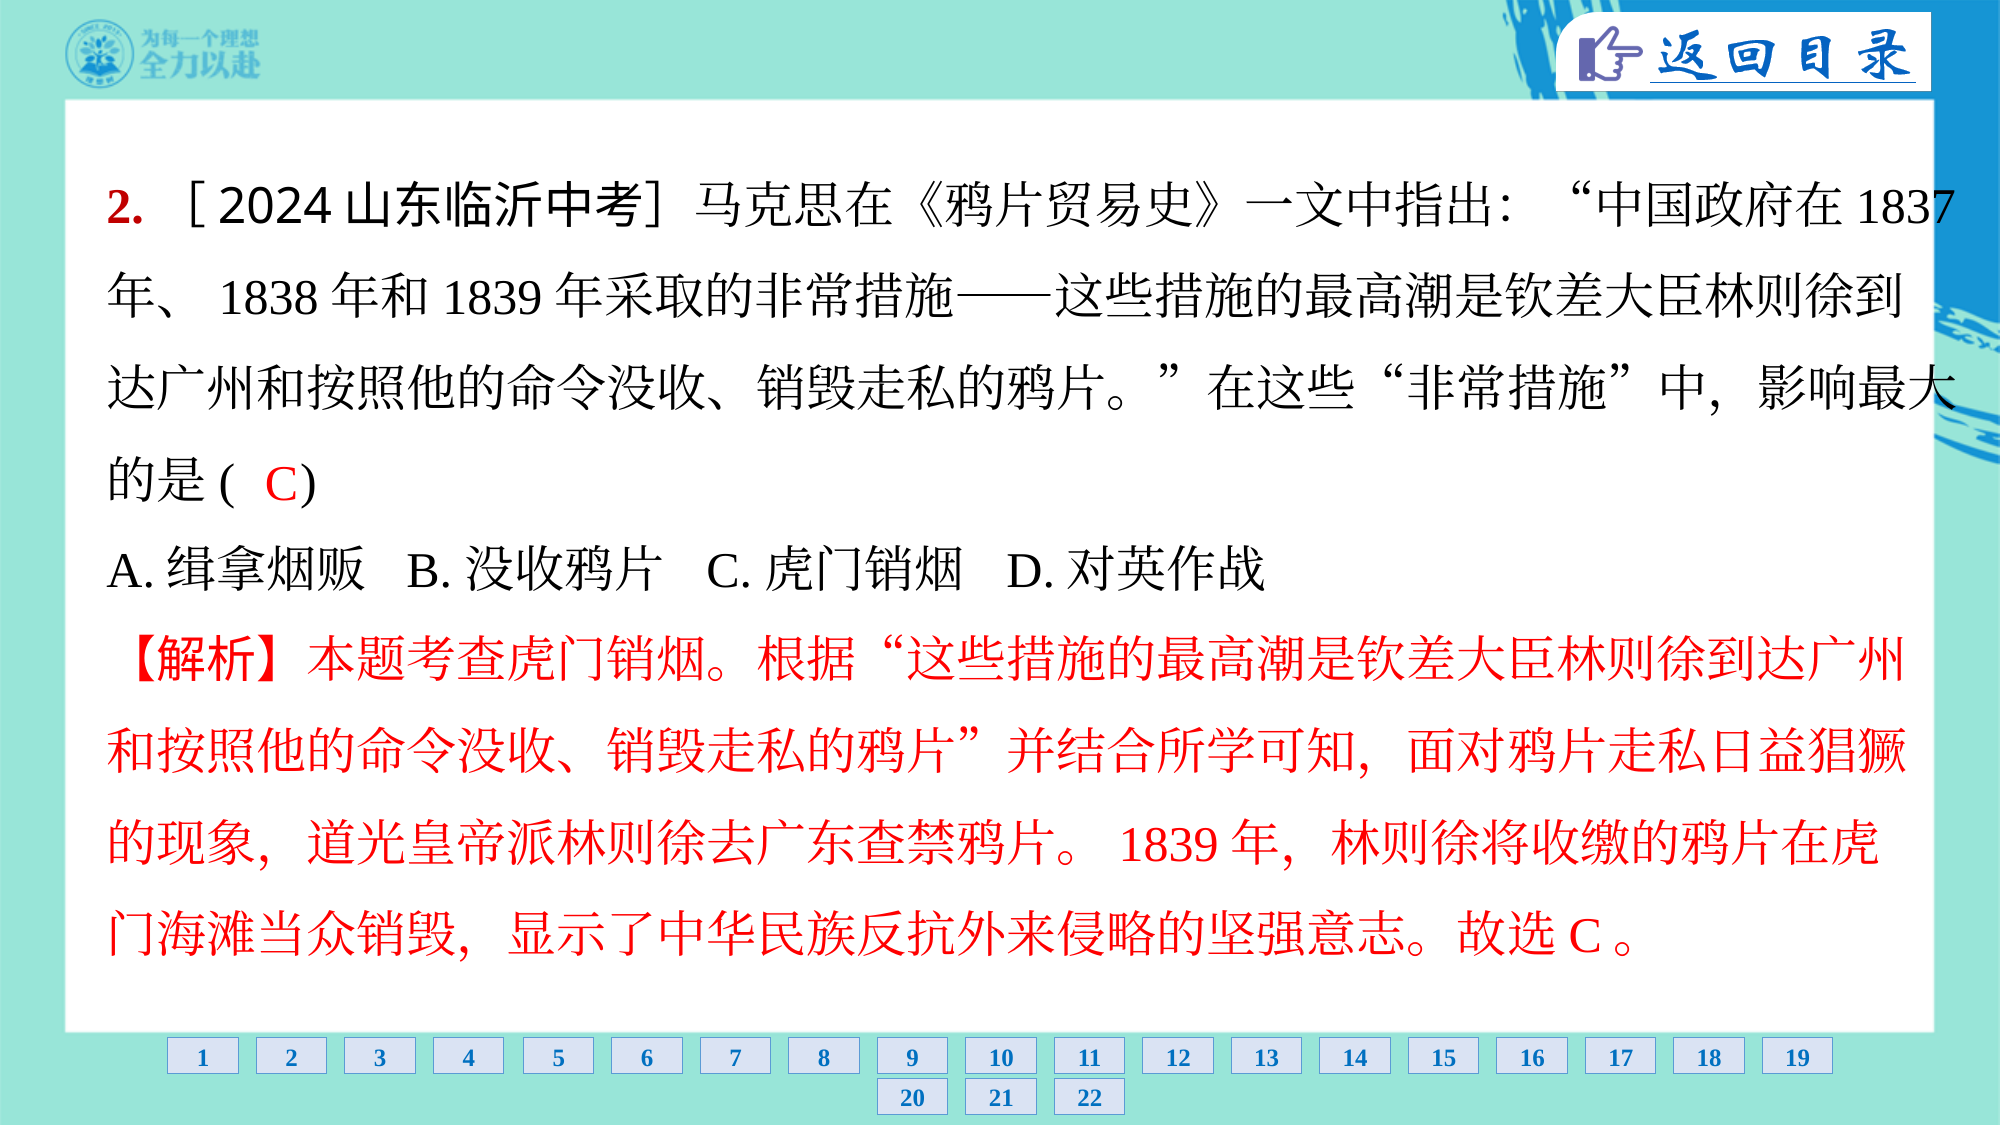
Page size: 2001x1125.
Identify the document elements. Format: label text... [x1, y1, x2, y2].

picture [0, 0, 2000, 1125]
text_box 【解析】本题考查虎门销烟。根据“这些措施的最高潮是钦差大臣林则徐到达广州 和按照他的命令没收、销毁走私的鸦片”并结合所学可知，面对鸦片走私日益猖獗 的现象，道光皇帝派林则徐去广东查禁鸦片。1839年，林则徐将收缴的鸦片在虎 门海滩当众销毁，显示了中华民族反抗外来侵略的坚强意志。故选C。 [106, 596, 1895, 963]
text_box 2.［2024山东临沂中考］马克思在《鸦片贸易史》一文中指出：“中国政府在1837 年、1838年和1839年采取的非常措施——这些措施的最高潮是钦差大臣林则徐到 达广州和按照他的命令没收、销毁走私的鸦片。”在这些“非常措施”中，影响最大 的是( ) [106, 141, 1895, 509]
text_box A.缉拿烟贩 B.没收鸦片 C.虎门销烟 D.对英作战 [106, 510, 1895, 596]
text_box C [246, 418, 317, 510]
